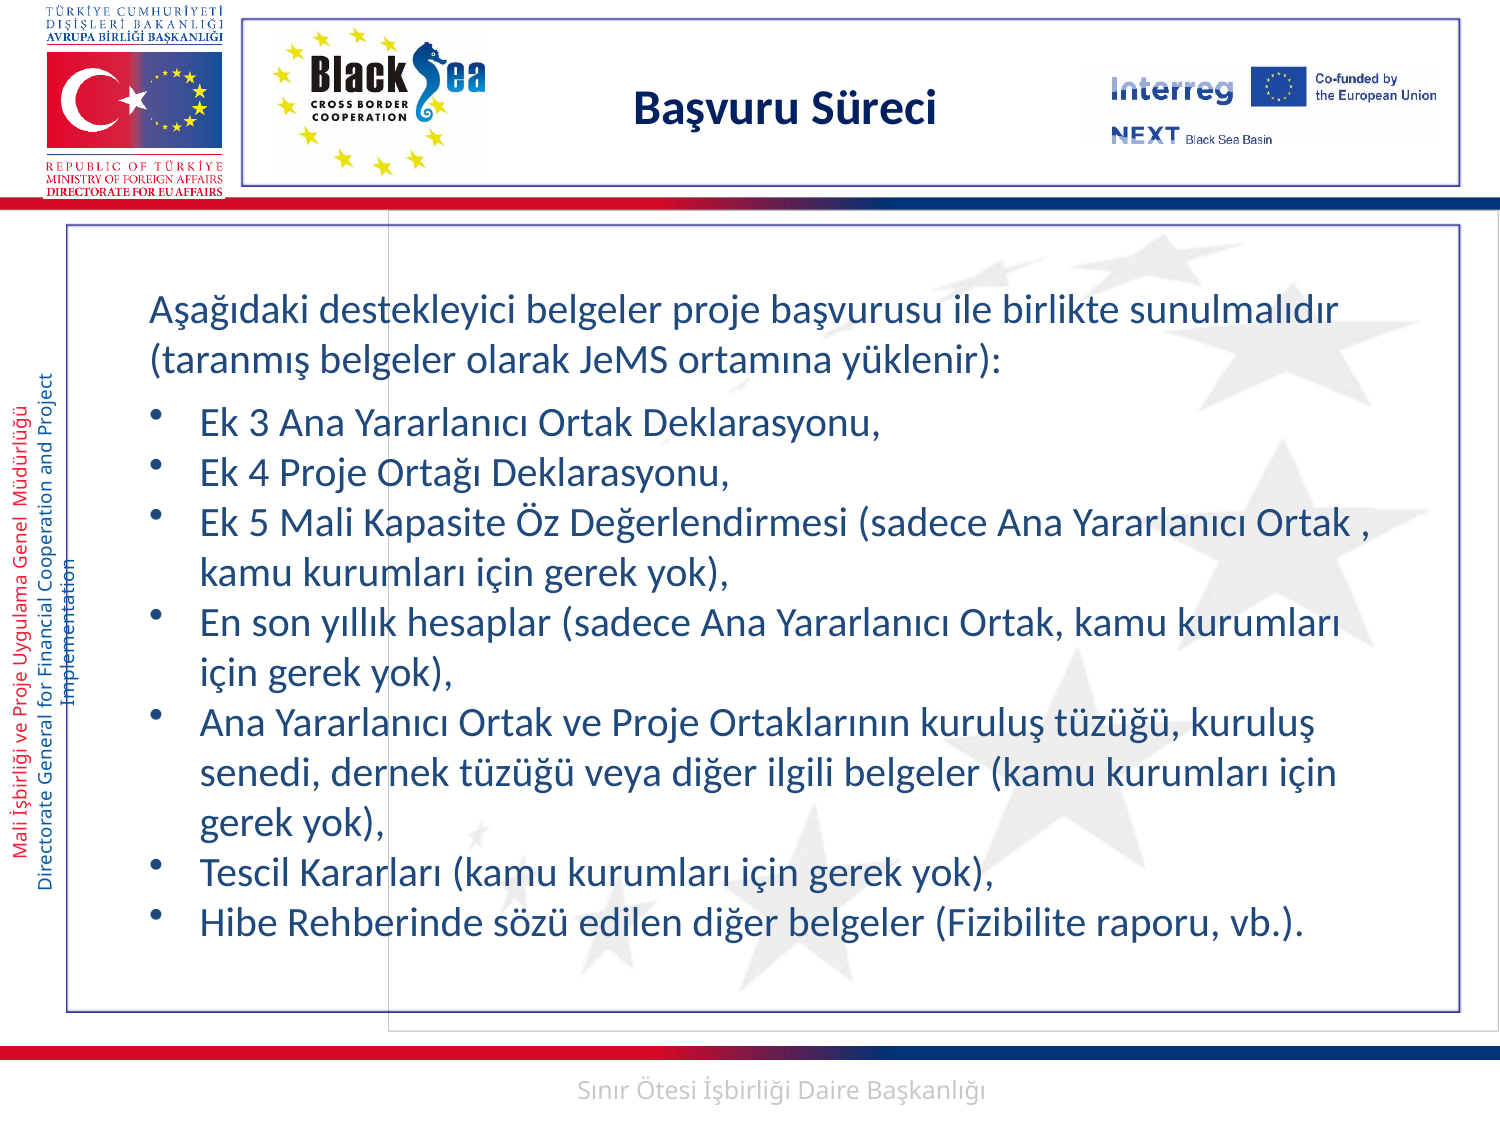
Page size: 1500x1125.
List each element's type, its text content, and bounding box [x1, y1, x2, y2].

text_box Başvuru Süreci [177, 67, 266, 142]
picture [66, 573, 73, 579]
picture [66, 672, 73, 678]
picture [0, 2, 1500, 1033]
picture [240, 17, 1462, 187]
picture [0, 1046, 1500, 1060]
text_box Başvuru Süreci [489, 67, 1079, 142]
text_box Aşağıdaki destekleyici belgeler proje başvurusu ile birlikte sunulmalıdır (taranmış belgeler olarak JeMS ortamına yüklenir): Ek 3 Ana Yararlanıcı Ortak Deklarasyonu, Ek 4 Proje Ortağı Deklarasyonu, Ek 5 Mali Kapasite Öz Değerlendirmesi (sadece Ana Yararlanıcı Ortak , kamu kurumları için gerek yok), En son yıllık hesaplar (sadece Ana Yararlanıcı Ortak, kamu kurumları için gerek yok), Ana Yararlanıcı Ortak ve Proje Ortaklarının kuruluş tüzüğü, kuruluş senedi, dernek tüzüğü veya diğer ilgili belgeler (kamu kurumları için gerek yok), Tescil Kararları (kamu kurumları için gerek yok), Hibe Rehberinde sözü edilen diğer belgeler (Fizibilite raporu, vb.). [135, 275, 1419, 1012]
footer Sınır Ötesi İşbirliği Daire Başkanlığı [537, 1070, 1034, 1109]
